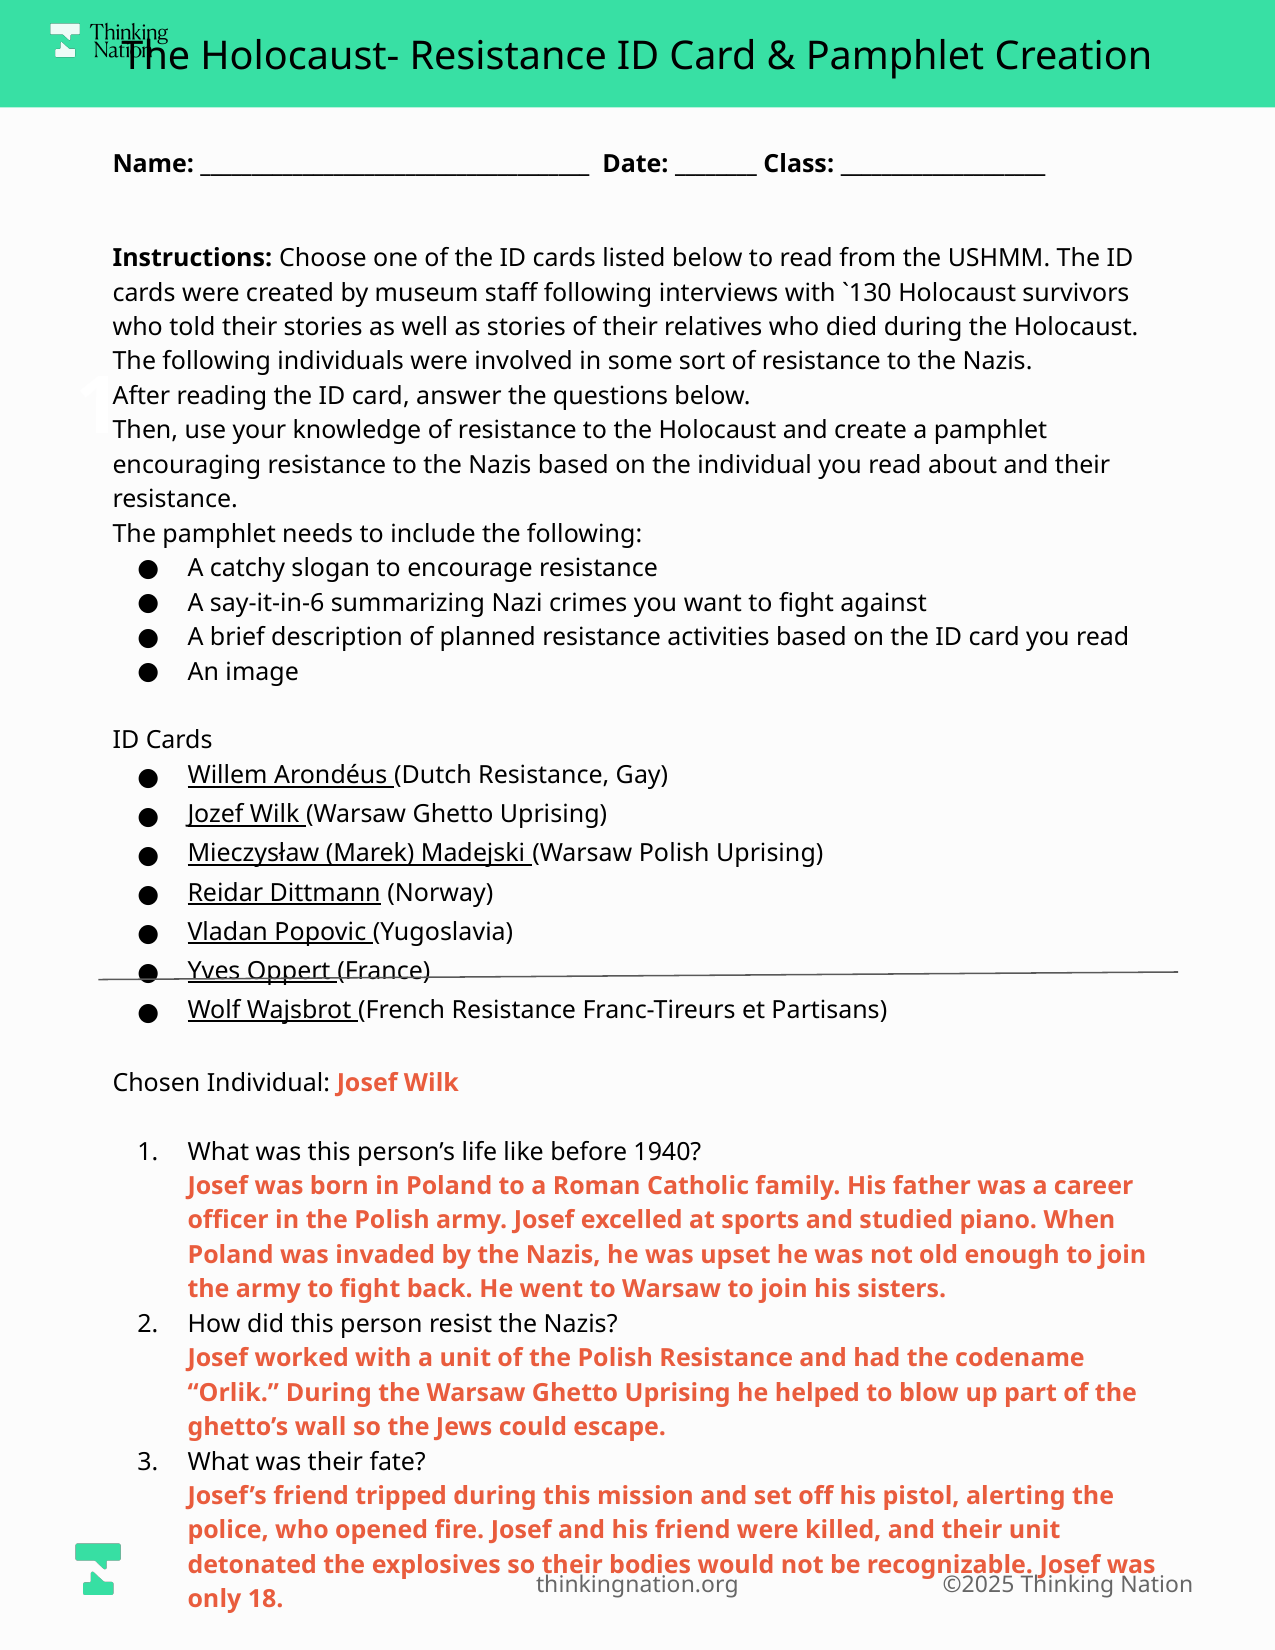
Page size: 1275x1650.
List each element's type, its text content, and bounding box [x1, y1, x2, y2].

text_box 1 [30, 315, 165, 450]
text_box Name: ______________________________________ Date: ________ Class: ____________________ Instructions: Choose one of the ID cards listed below to read from the USHMM. The ID cards were created by museum staff following interviews with `130 Holocaust survivors who told their stories as well as stories of their relatives who died during the Holocaust. The following individuals were involved in some sort of resistance to the Nazis. After reading the ID card, answer the questions below. Then, use your knowledge of resistance to the Holocaust and create a pamphlet encouraging resistance to the Nazis based on the individual you read about and their resistance. The pamphlet needs to include the following: A catchy slogan to encourage resistance A say-it-in-6 summarizing Nazi crimes you want to fight against A brief description of planned resistance activities based on the ID card you read An image ID Cards Willem Arondéus (Dutch Resistance, Gay) Jozef Wilk (Warsaw Ghetto Uprising) Mieczysław (Marek) Madejski (Warsaw Polish Uprising) Reidar Dittmann (Norway) Vladan Popovic (Yugoslavia) Yves Oppert (France) Wolf Wajsbrot (French Resistance Franc-Tireurs et Partisans) Chosen Individual: Josef Wilk What was this person’s life like before 1940? Josef was born in Poland to a Roman Catholic family. His father was a career officer in the Polish army. Josef excelled at sports and studied piano. When Poland was invaded by the Nazis, he was upset he was not old enough to join the army to fight back. He went to Warsaw to join his sisters. How did this person resist the Nazis? Josef worked with a unit of the Polish Resistance and had the codename “Orlik.” During the Warsaw Ghetto Uprising he helped to blow up part of the ghetto’s wall so the Jews could escape. What was their fate? Josef’s friend tripped during this mission and set off his pistol, alerting the police, who opened fire. Josef and his friend were killed, and their unit detonated the explosives so their bodies would not be recognizable. Josef was only 18. [97, 987, 1178, 1650]
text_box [98, 971, 1179, 980]
text_box Name: ______________________________________ Date: ________ Class: ____________________ Instructions: Choose one of the ID cards listed below to read from the USHMM. The ID cards were created by museum staff following interviews with `130 Holocaust survivors who told their stories as well as stories of their relatives who died during the Holocaust. The following individuals were involved in some sort of resistance to the Nazis. After reading the ID card, answer the questions below. Then, use your knowledge of resistance to the Holocaust and create a pamphlet encouraging resistance to the Nazis based on the individual you read about and their resistance. The pamphlet needs to include the following: A catchy slogan to encourage resistance A say-it-in-6 summarizing Nazi crimes you want to fight against A brief description of planned resistance activities based on the ID card you read An image ID Cards Willem Arondéus (Dutch Resistance, Gay) Jozef Wilk (Warsaw Ghetto Uprising) Mieczysław (Marek) Madejski (Warsaw Polish Uprising) Reidar Dittmann (Norway) Vladan Popovic (Yugoslavia) Yves Oppert (France) Wolf Wajsbrot (French Resistance Franc-Tireurs et Partisans) Chosen Individual: Josef Wilk What was this person’s life like before 1940? Josef was born in Poland to a Roman Catholic family. His father was a career officer in the Polish army. Josef excelled at sports and studied piano. When Poland was invaded by the Nazis, he was upset he was not old enough to join the army to fight back. He went to Warsaw to join his sisters. How did this person resist the Nazis? Josef worked with a unit of the Polish Resistance and had the codename “Orlik.” During the Warsaw Ghetto Uprising he helped to blow up part of the ghetto’s wall so the Jews could escape. What was their fate? Josef’s friend tripped during this mission and set off his pistol, alerting the police, who opened fire. Josef and his friend were killed, and their unit detonated the explosives so their bodies would not be recognizable. Josef was only 18. [97, 132, 1178, 971]
picture [36, 12, 172, 69]
text_box The Holocaust- Resistance ID Card & Pamphlet Creation [0, 0, 1275, 108]
text_box ©2025 Thinking Nation [1178, 1553, 1210, 1605]
picture [62, 1533, 134, 1605]
